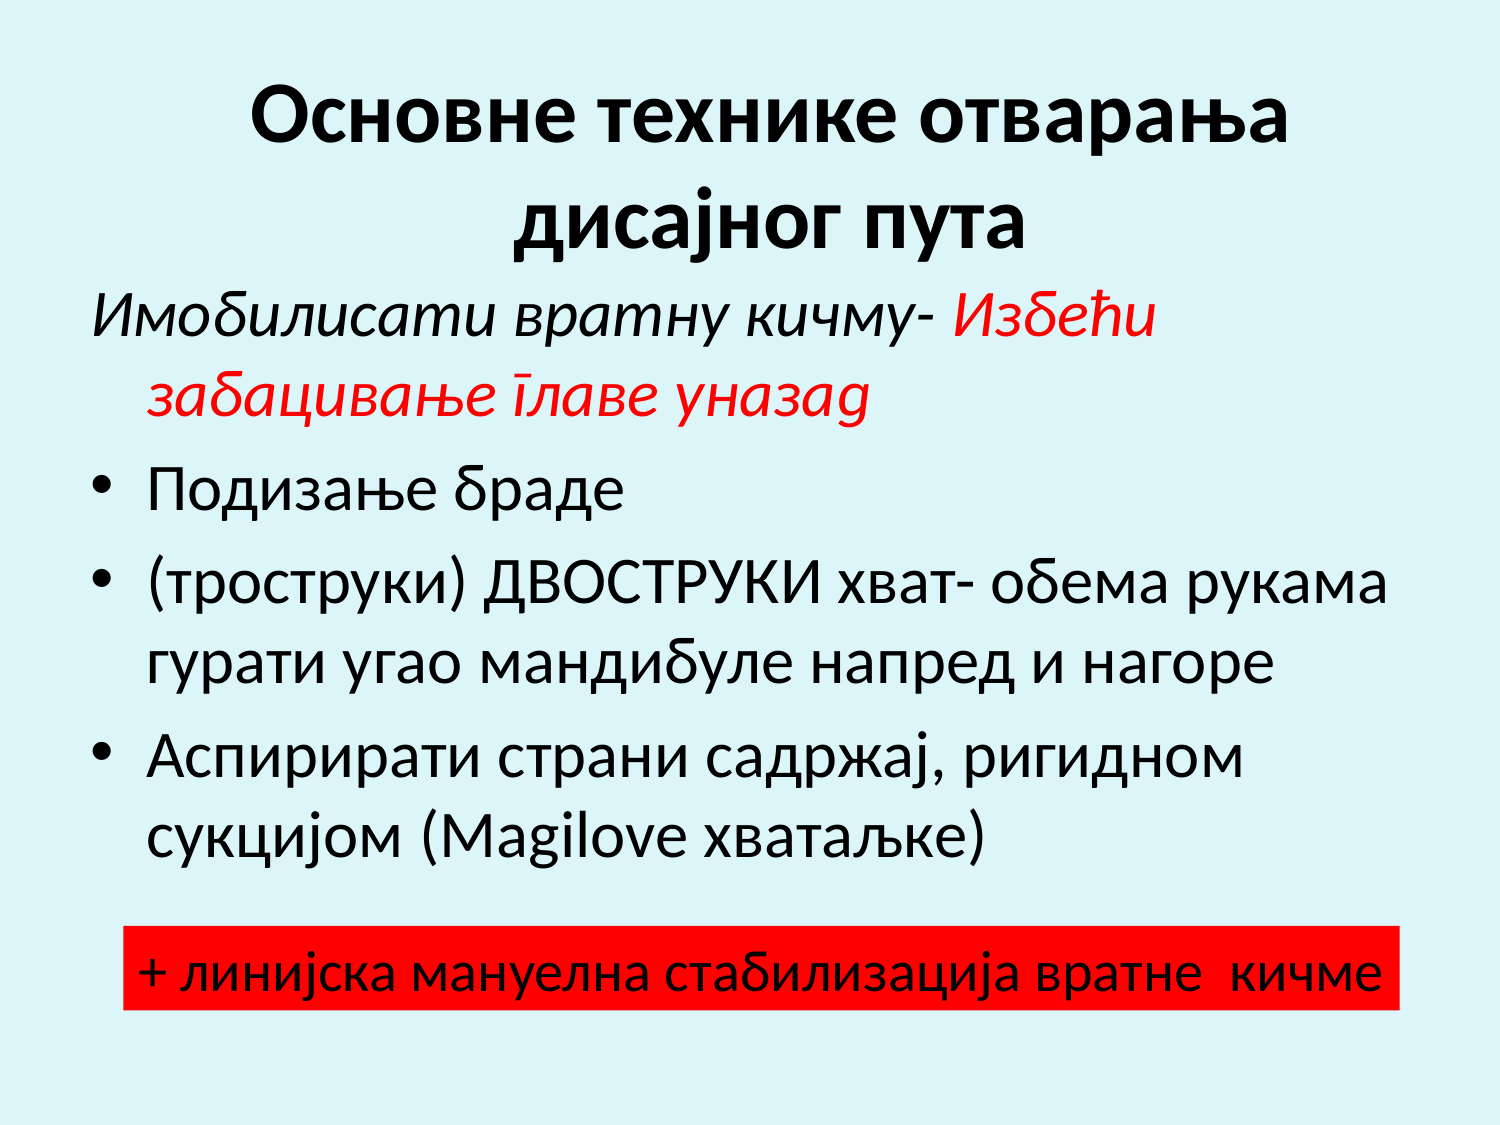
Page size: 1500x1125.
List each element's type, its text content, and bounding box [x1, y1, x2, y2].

title Основне технике отварања дисајног пута [117, 46, 1425, 262]
text_box + линијска мануелна стабилизација вратне кичме [123, 925, 1400, 1011]
list Имобилисати вратну кичму- Избећи забацивање главе уназад Подизање браде (троструки) ДВОСТРУКИ хват- обема рукама гурати угао мандибуле напред и нагоре Аспирирати страни садржај, ригидном сукцијом (Magilove хватаљке) [75, 262, 1425, 1005]
